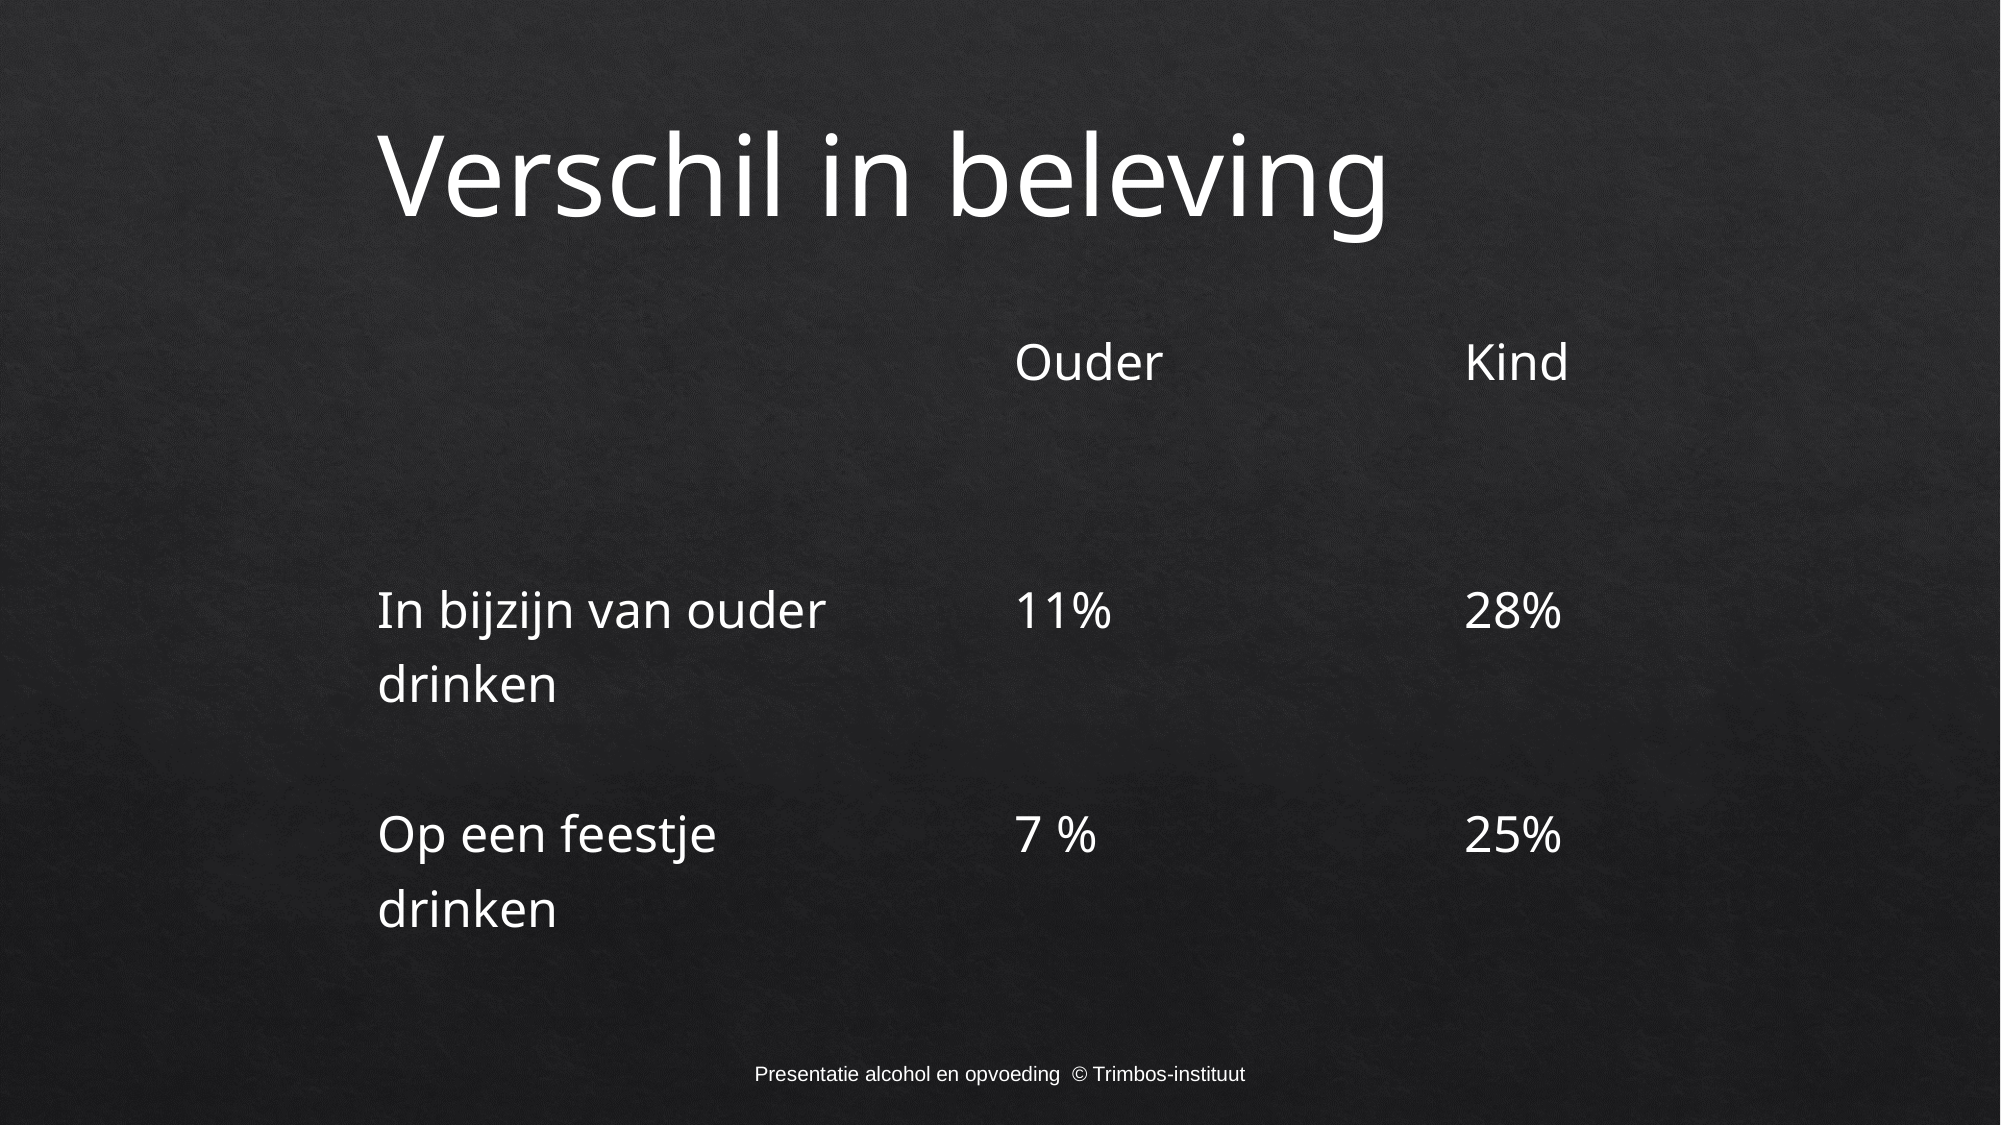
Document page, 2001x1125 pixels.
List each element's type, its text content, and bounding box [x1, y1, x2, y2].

footer Presentatie alcohol en opvoeding © Trimbos-instituut [662, 1042, 1338, 1103]
list Ouder Kind In bijzijn van ouder 11% 28% drinken Op een feestje 7 % 25% drinken [362, 284, 1637, 950]
picture [0, 0, 2001, 1125]
title Verschil in beleving [362, 99, 1637, 260]
